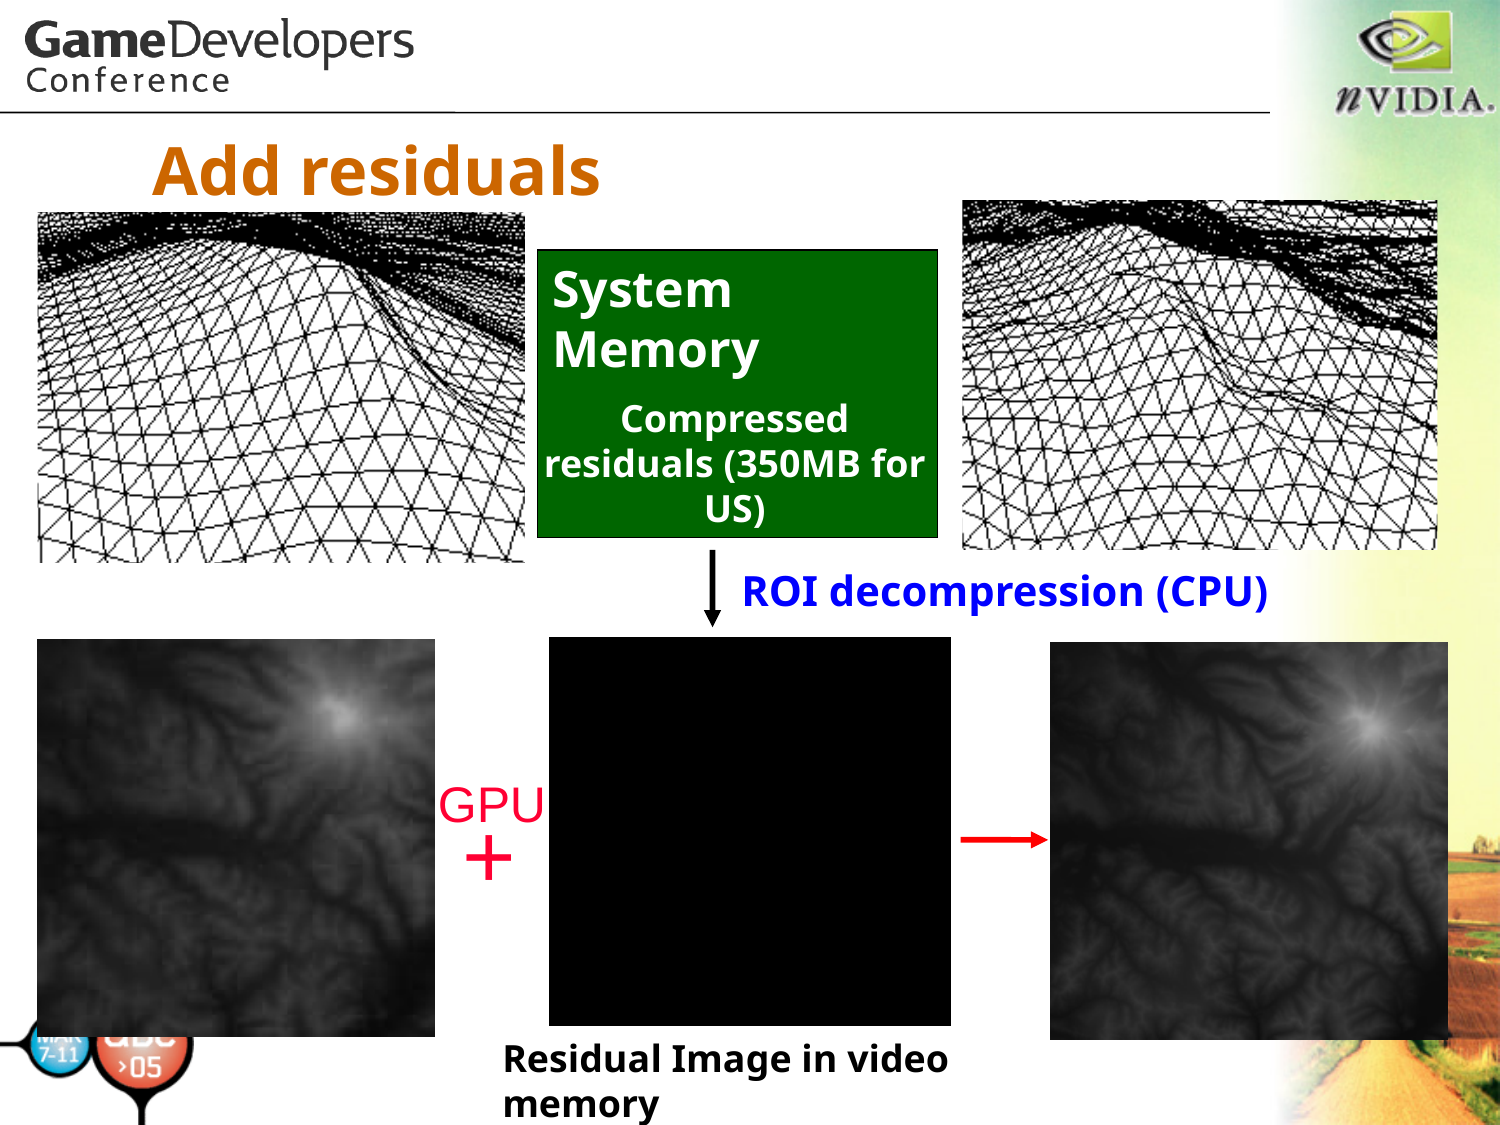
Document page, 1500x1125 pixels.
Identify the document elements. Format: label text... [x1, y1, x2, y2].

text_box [712, 549, 1288, 628]
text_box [515, 249, 954, 538]
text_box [422, 764, 482, 915]
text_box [487, 637, 1113, 1088]
picture [37, 212, 526, 563]
picture [962, 0, 1500, 1125]
picture [0, 639, 435, 1125]
picture [0, 0, 438, 110]
title Add residuals [137, 112, 1338, 225]
